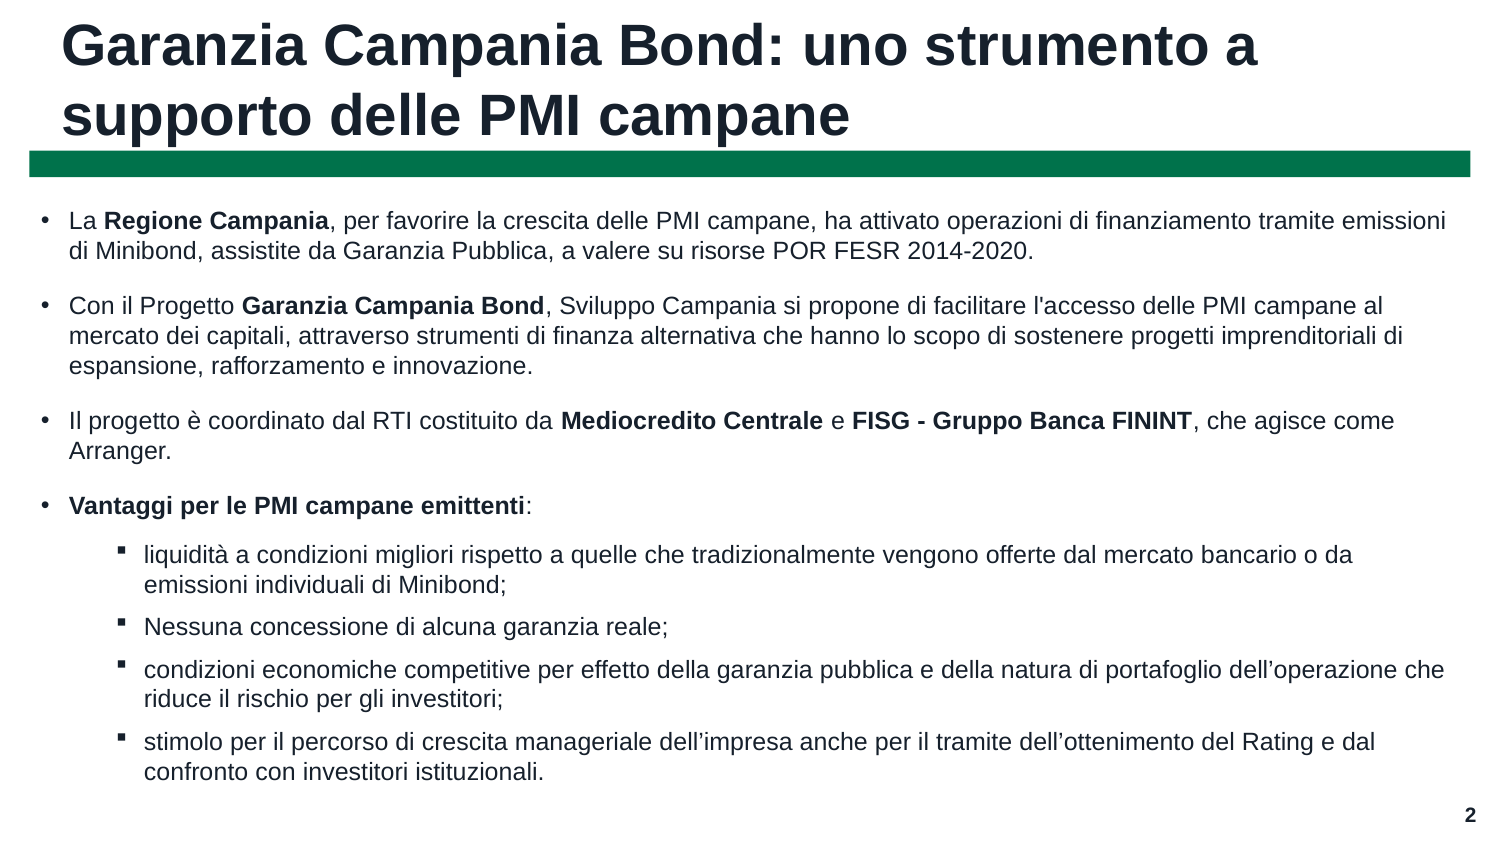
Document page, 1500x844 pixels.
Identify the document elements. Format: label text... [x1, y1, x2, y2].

text_box La Regione Campania, per favorire la crescita delle PMI campane, ha attivato operazioni di finanziamento tramite emissioni di Minibond, assistite da Garanzia Pubblica, a valere su risorse POR FESR 2014-2020. Con il Progetto Garanzia Campania Bond, Sviluppo Campania si propone di facilitare l'accesso delle PMI campane al mercato dei capitali, attraverso strumenti di finanza alternativa che hanno lo scopo di sostenere progetti imprenditoriali di espansione, rafforzamento e innovazione. Il progetto è coordinato dal RTI costituito da Mediocredito Centrale e FISG - Gruppo Banca FININT, che agisce come Arranger. Vantaggi per le PMI campane emittenti: liquidità a condizioni migliori rispetto a quelle che tradizionalmente vengono offerte dal mercato bancario o da emissioni individuali di Minibond; Nessuna concessione di alcuna garanzia reale; condizioni economiche competitive per effetto della garanzia pubblica e della natura di portafoglio dell’operazione che riduce il rischio per gli investitori; stimolo per il percorso di crescita manageriale dell’impresa anche per il tramite dell’ottenimento del Rating e dal confronto con investitori istituzionali. [25, 197, 1477, 793]
title Garanzia Campania Bond: uno strumento a supporto delle PMI campane [61, 5, 1495, 147]
